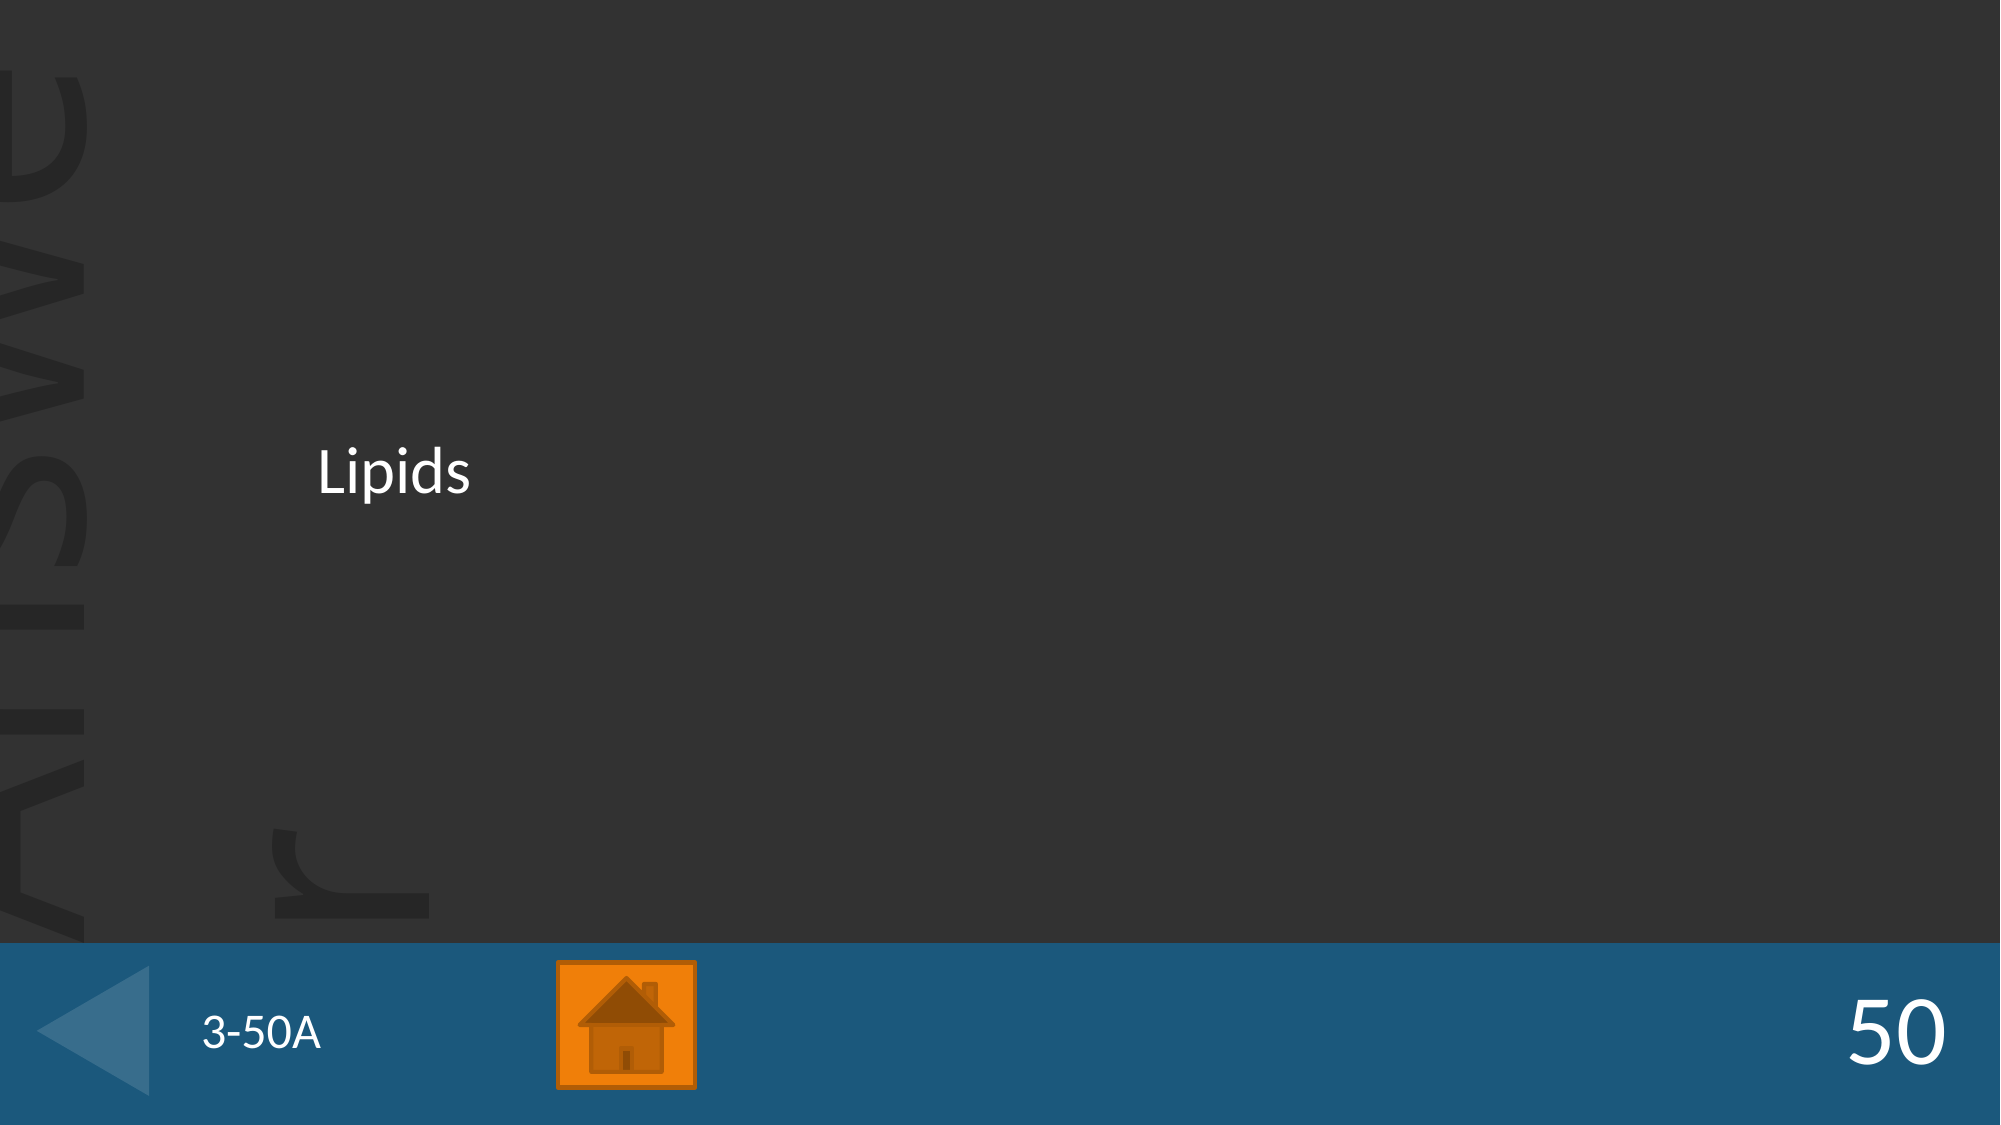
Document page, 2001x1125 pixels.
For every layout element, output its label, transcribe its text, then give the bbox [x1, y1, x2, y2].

text_box [556, 960, 697, 1090]
list 50 [1494, 967, 1963, 1097]
title 3-50A [185, 967, 1494, 1097]
list Lipids [302, 307, 1760, 636]
